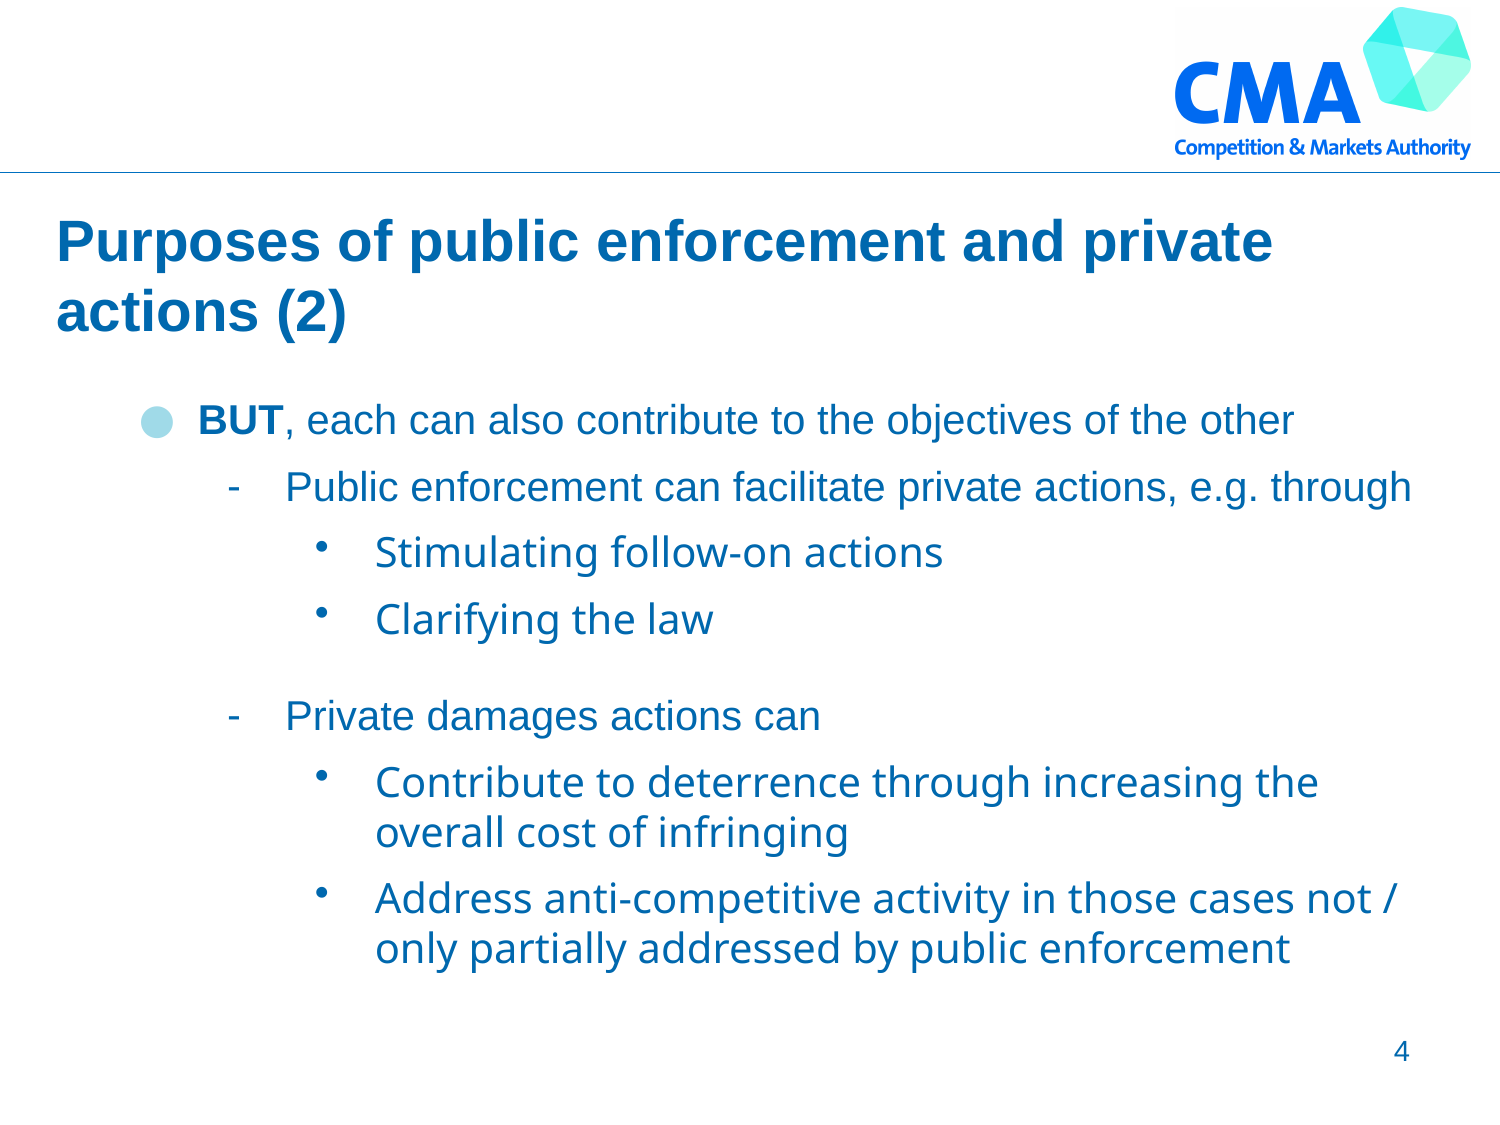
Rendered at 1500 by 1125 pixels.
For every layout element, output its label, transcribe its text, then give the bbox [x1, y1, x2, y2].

list BUT, each can also contribute to the objectives of the other Public enforcement can facilitate private actions, e.g. through Stimulating follow-on actions Clarifying the law Private damages actions can Contribute to deterrence through increasing the overall cost of infringing Address anti-competitive activity in those cases not / only partially addressed by public enforcement [123, 385, 1442, 1025]
picture [1175, 7, 1471, 160]
slide_number 4 [1074, 1024, 1426, 1103]
title Purposes of public enforcement and private actions (2) [41, 207, 1471, 339]
